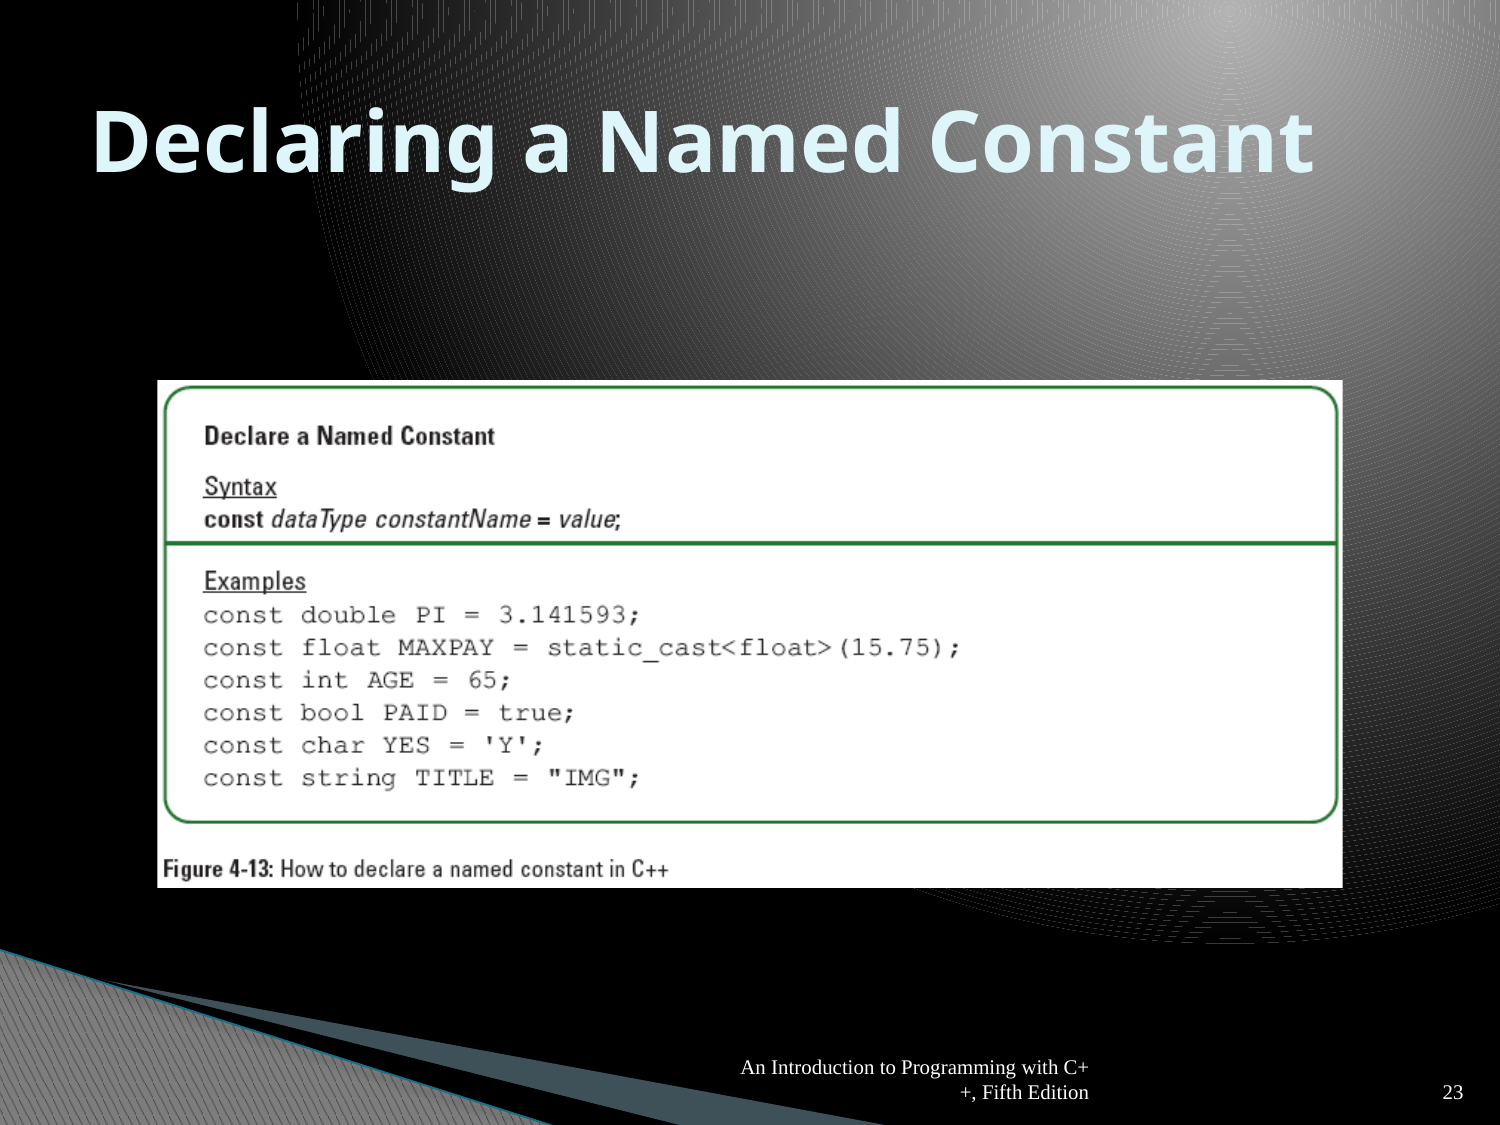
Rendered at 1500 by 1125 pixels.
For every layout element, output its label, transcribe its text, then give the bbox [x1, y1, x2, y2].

picture [0, 952, 543, 1125]
title Declaring a Named Constant [75, 45, 1425, 233]
slide_number 23 [1418, 1051, 1479, 1112]
footer An Introduction to Programming with C++, Fifth Edition [718, 1051, 1105, 1112]
picture [156, 380, 1343, 888]
